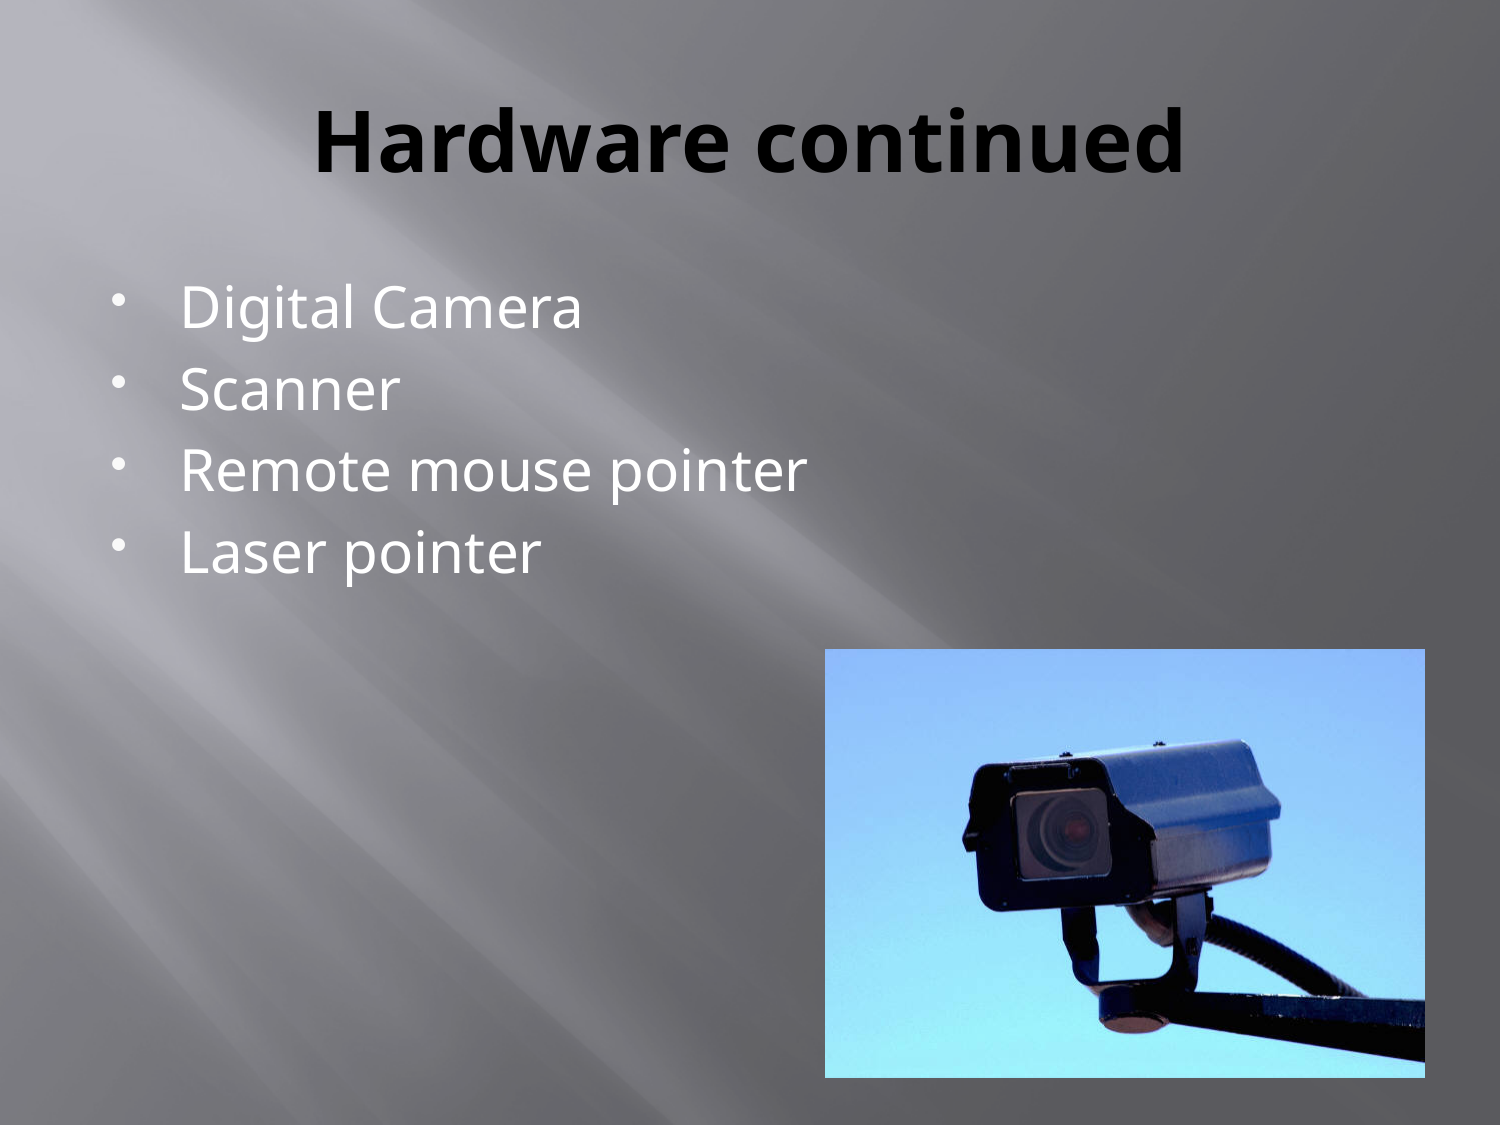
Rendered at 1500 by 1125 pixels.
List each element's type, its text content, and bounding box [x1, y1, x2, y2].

list Digital Camera Scanner Remote mouse pointer Laser pointer [75, 262, 1425, 1035]
picture [824, 649, 1426, 1079]
title Hardware continued [75, 45, 1425, 233]
